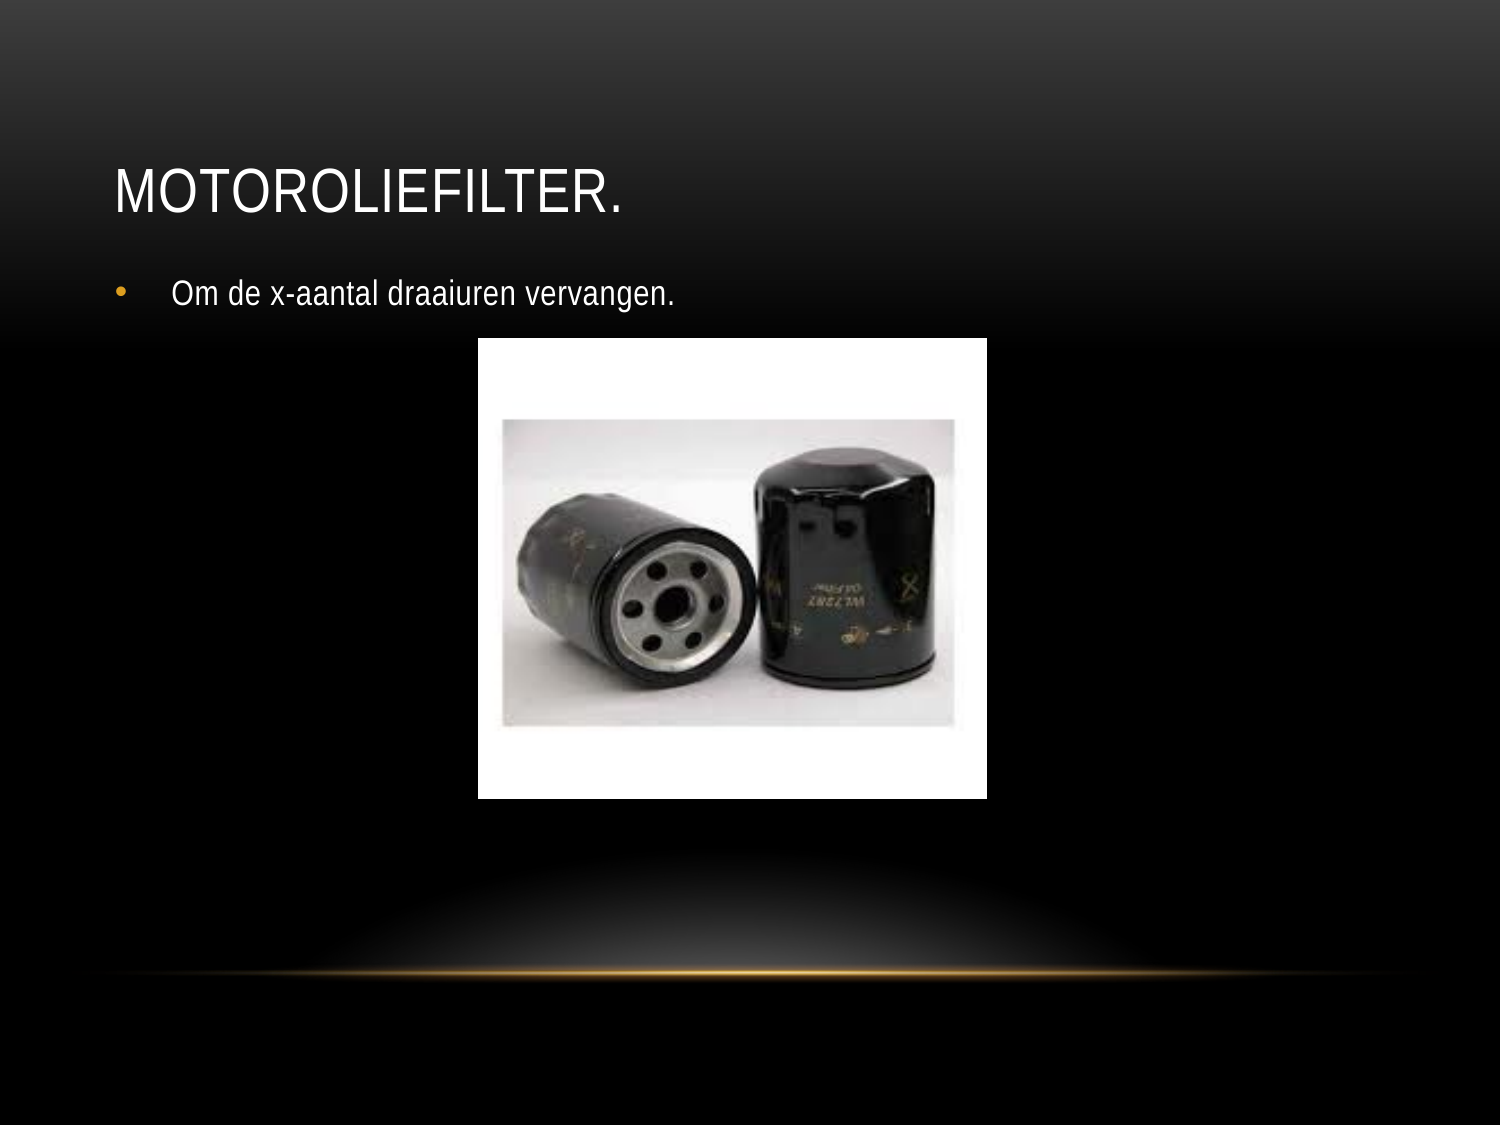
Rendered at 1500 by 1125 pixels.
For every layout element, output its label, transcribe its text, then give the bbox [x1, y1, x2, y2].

picture [0, 0, 1500, 1125]
list Om de x-aantal draaiuren vervangen. [99, 262, 1400, 938]
title Motoroliefilter. [99, 45, 1400, 233]
